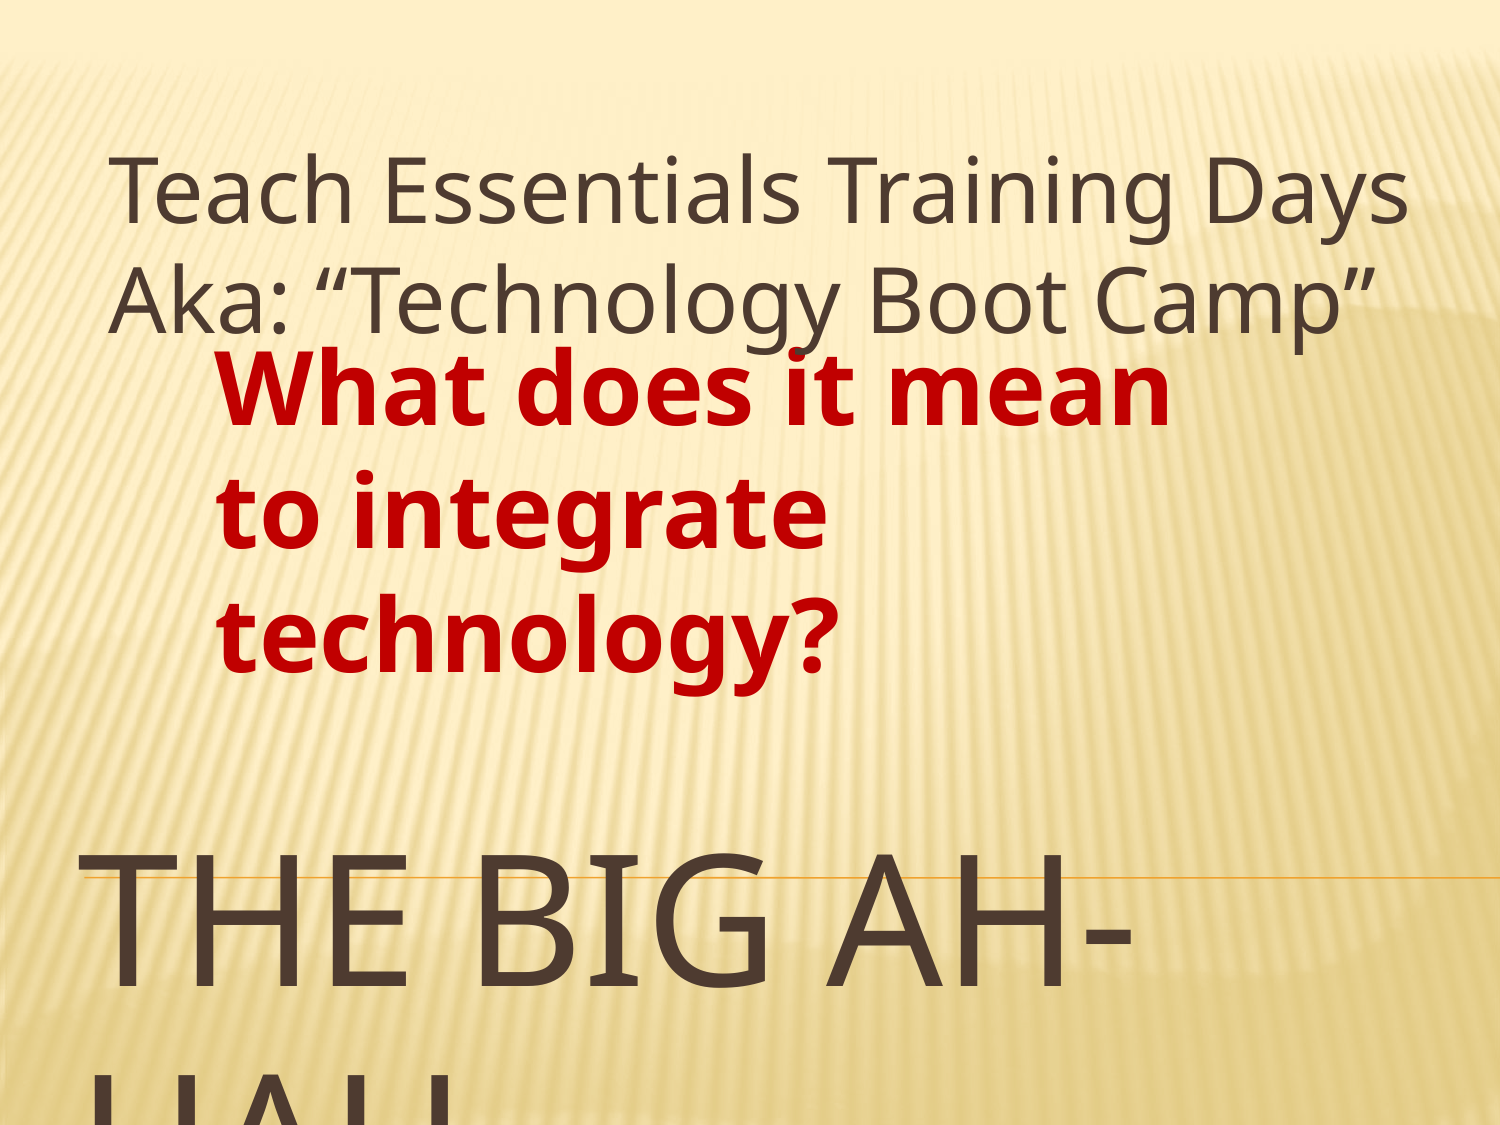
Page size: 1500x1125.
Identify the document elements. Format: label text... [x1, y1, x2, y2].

text_box Teach Essentials Training Days Aka: “Technology Boot Camp” [93, 124, 1428, 360]
title The Big Ah-hah [62, 796, 1450, 997]
subtitle What does it mean to integrate technology? [200, 360, 1250, 700]
